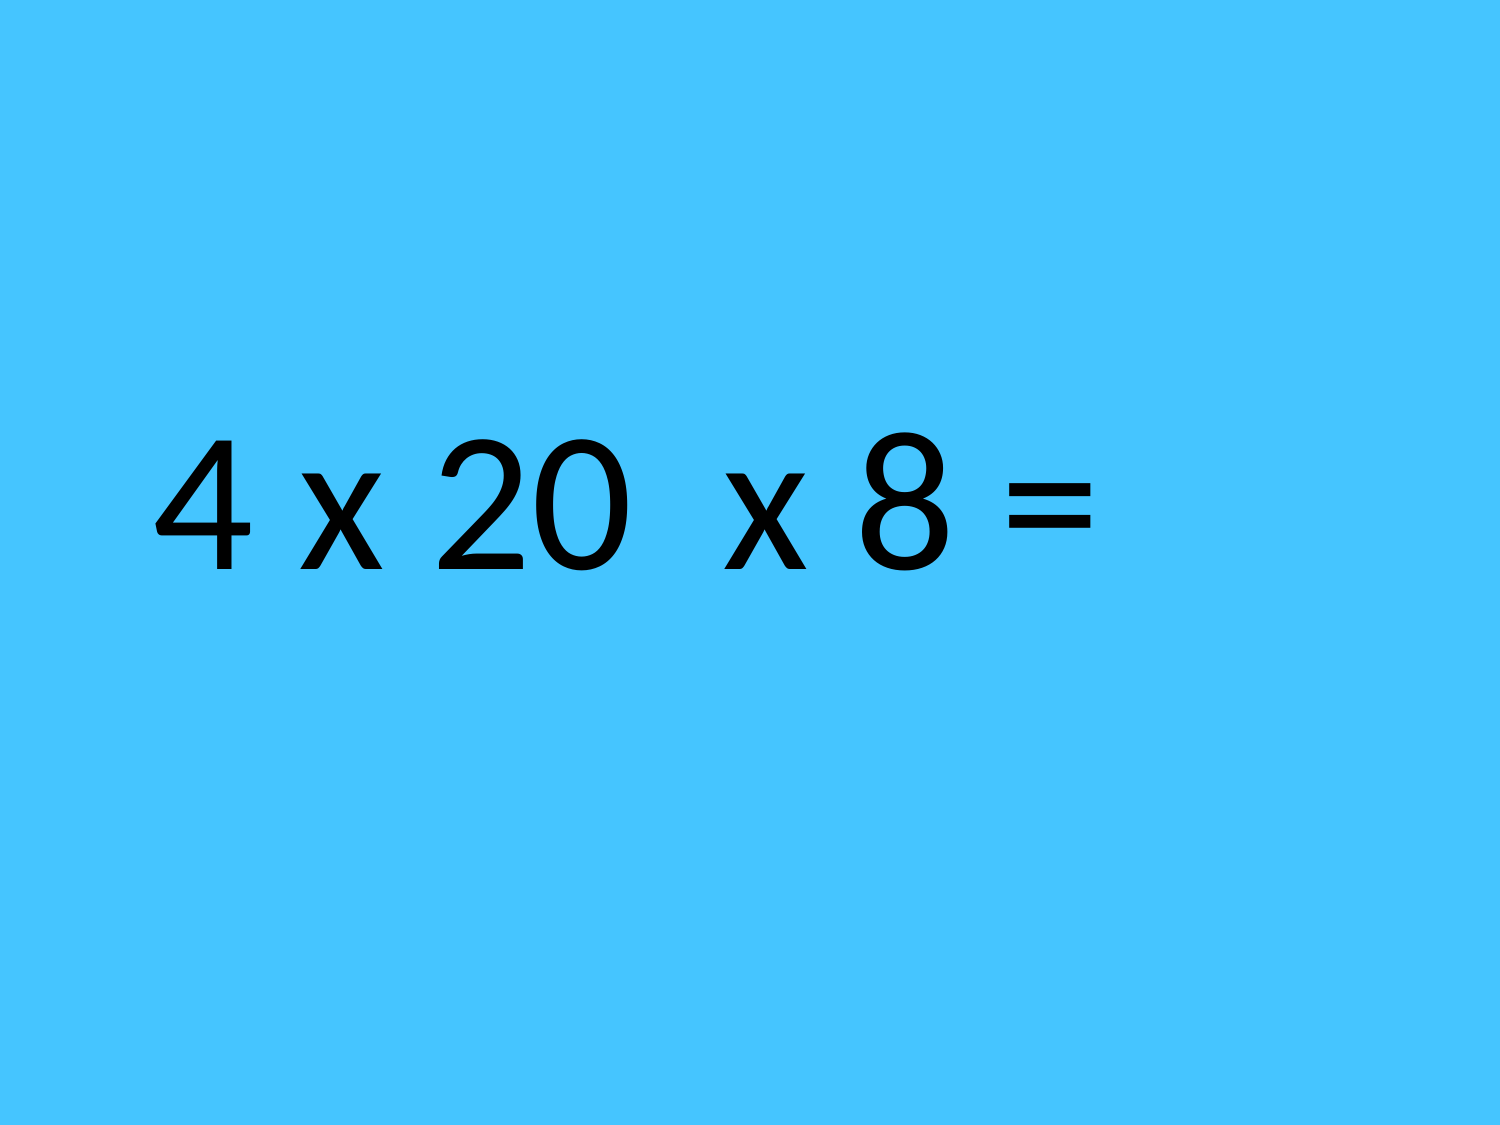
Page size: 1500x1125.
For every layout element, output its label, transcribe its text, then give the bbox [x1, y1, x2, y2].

text_box 4 x 20 x 8 = [137, 362, 1250, 618]
